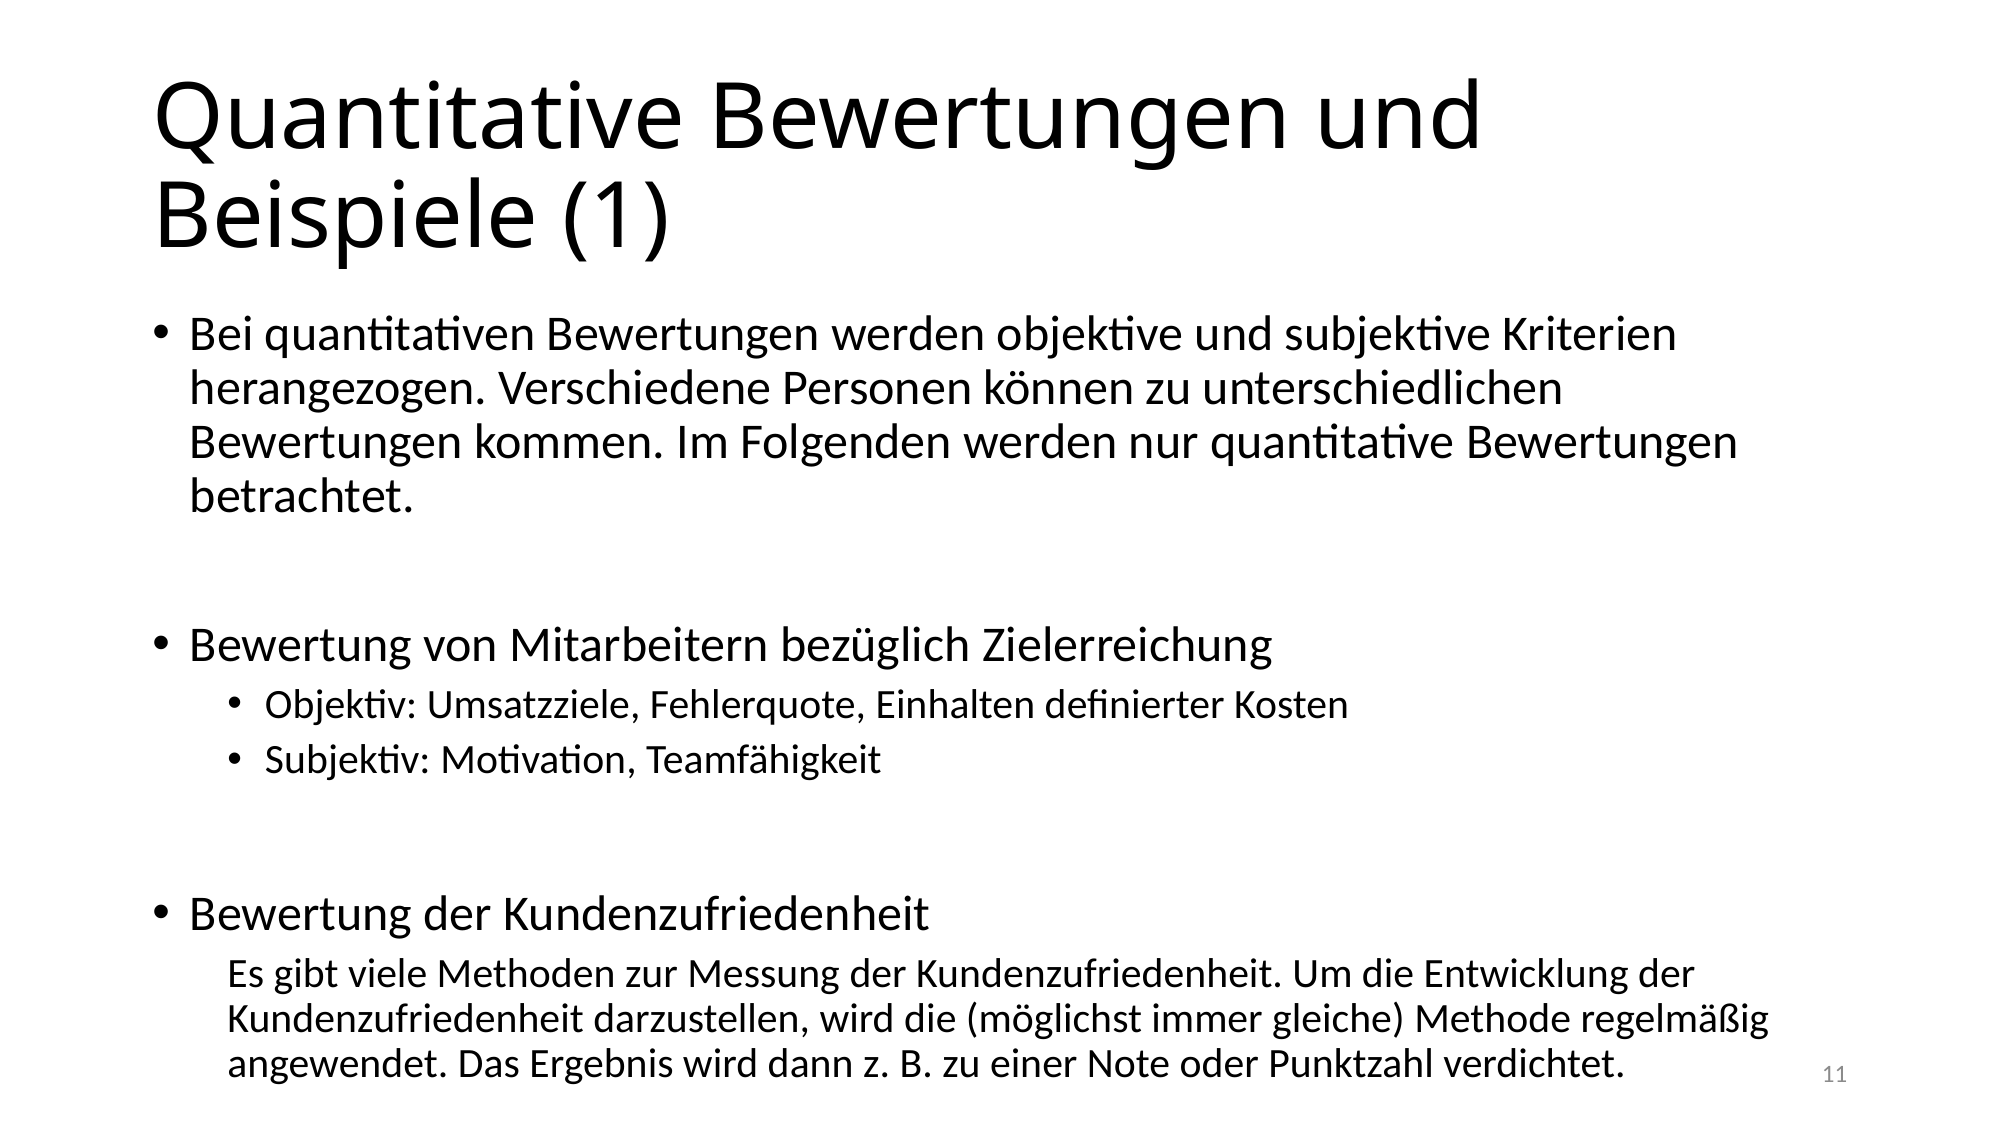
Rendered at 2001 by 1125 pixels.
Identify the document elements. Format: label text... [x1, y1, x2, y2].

slide_number 11 [1412, 1042, 1863, 1103]
title Quantitative Bewertungen und Beispiele (1) [137, 59, 1863, 278]
list Bei quantitativen Bewertungen werden objektive und subjektive Kriterien herangezogen. Verschiedene Personen können zu unterschiedlichen Bewertungen kommen. Im Folgenden werden nur quantitative Bewertungen betrachtet. Bewertung von Mitarbeitern bezüglich Zielerreichung Objektiv: Umsatzziele, Fehlerquote, Einhalten definierter Kosten Subjektiv: Motivation, Teamfähigkeit Bewertung der Kundenzufriedenheit Es gibt viele Methoden zur Messung der Kundenzufriedenheit. Um die Entwicklung der Kundenzufriedenheit darzustellen, wird die (möglichst immer gleiche) Methode regelmäßig angewendet. Das Ergebnis wird dann z. B. zu einer Note oder Punktzahl verdichtet. [137, 299, 1863, 1014]
